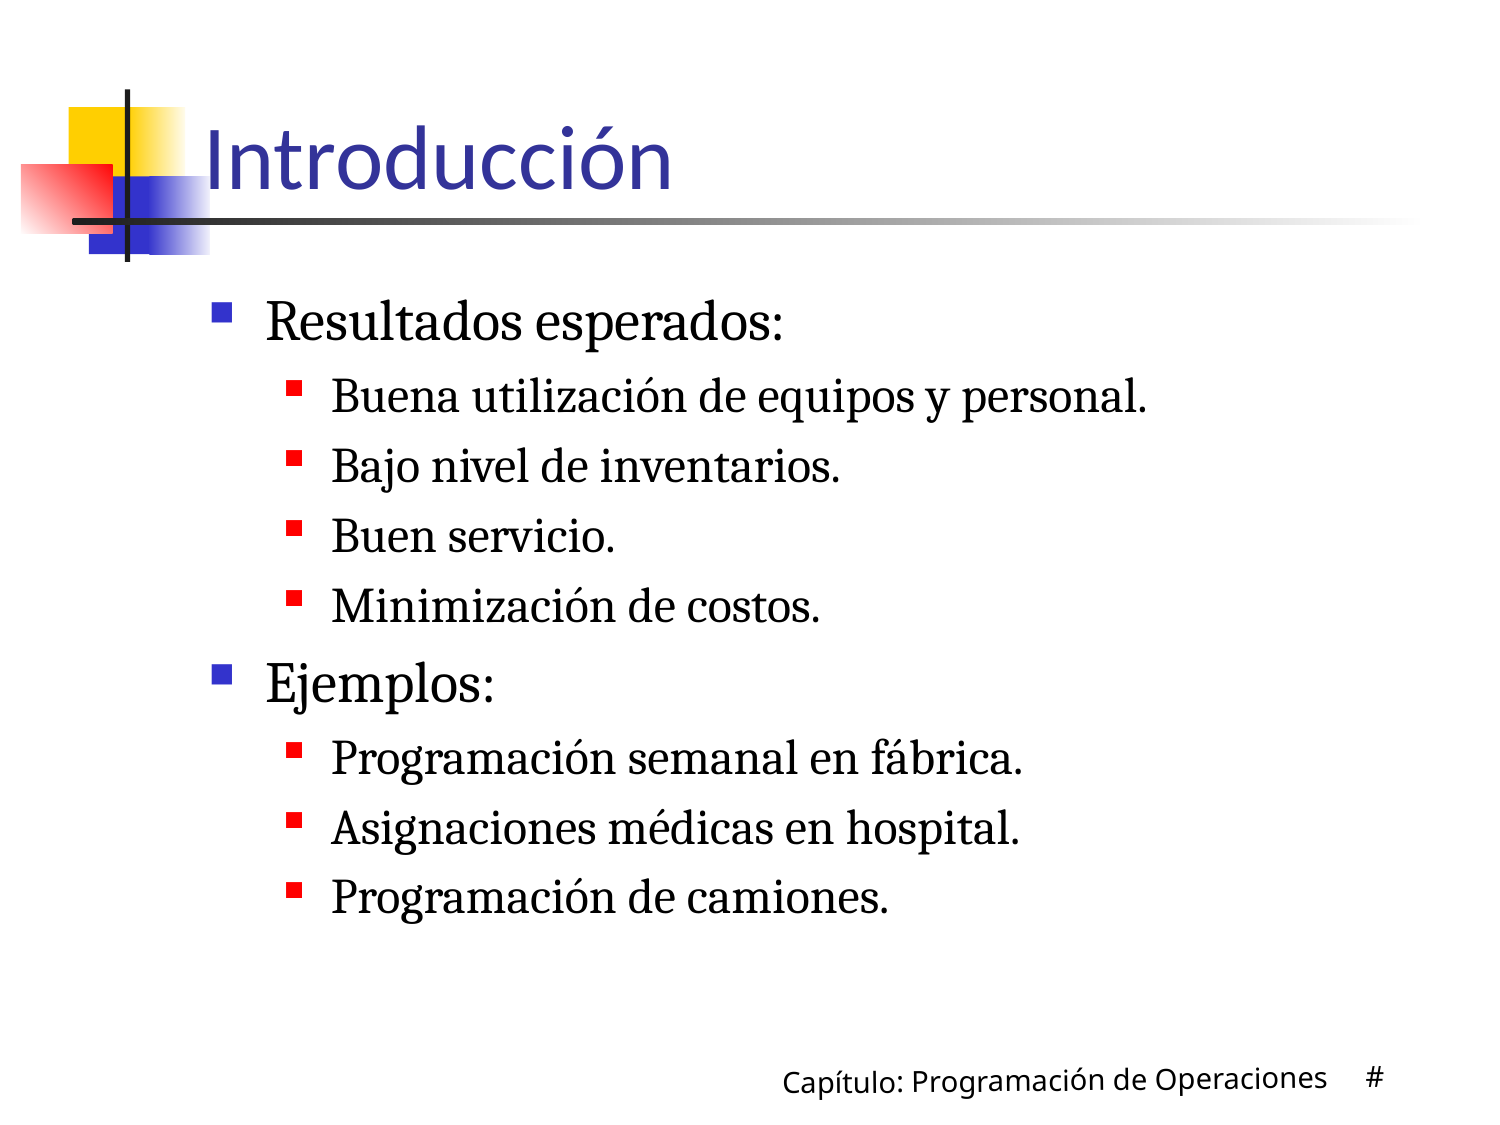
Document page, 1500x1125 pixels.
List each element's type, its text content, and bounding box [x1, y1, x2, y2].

list Resultados esperados: Buena utilización de equipos y personal. Bajo nivel de inventarios. Buen servicio. Minimización de costos. Ejemplos: Programación semanal en fábrica. Asignaciones médicas en hospital. Programación de camiones. [193, 274, 1470, 1007]
footer Capítulo: Programación de Operaciones # [757, 1024, 1410, 1109]
title Introducción [188, 27, 1468, 216]
